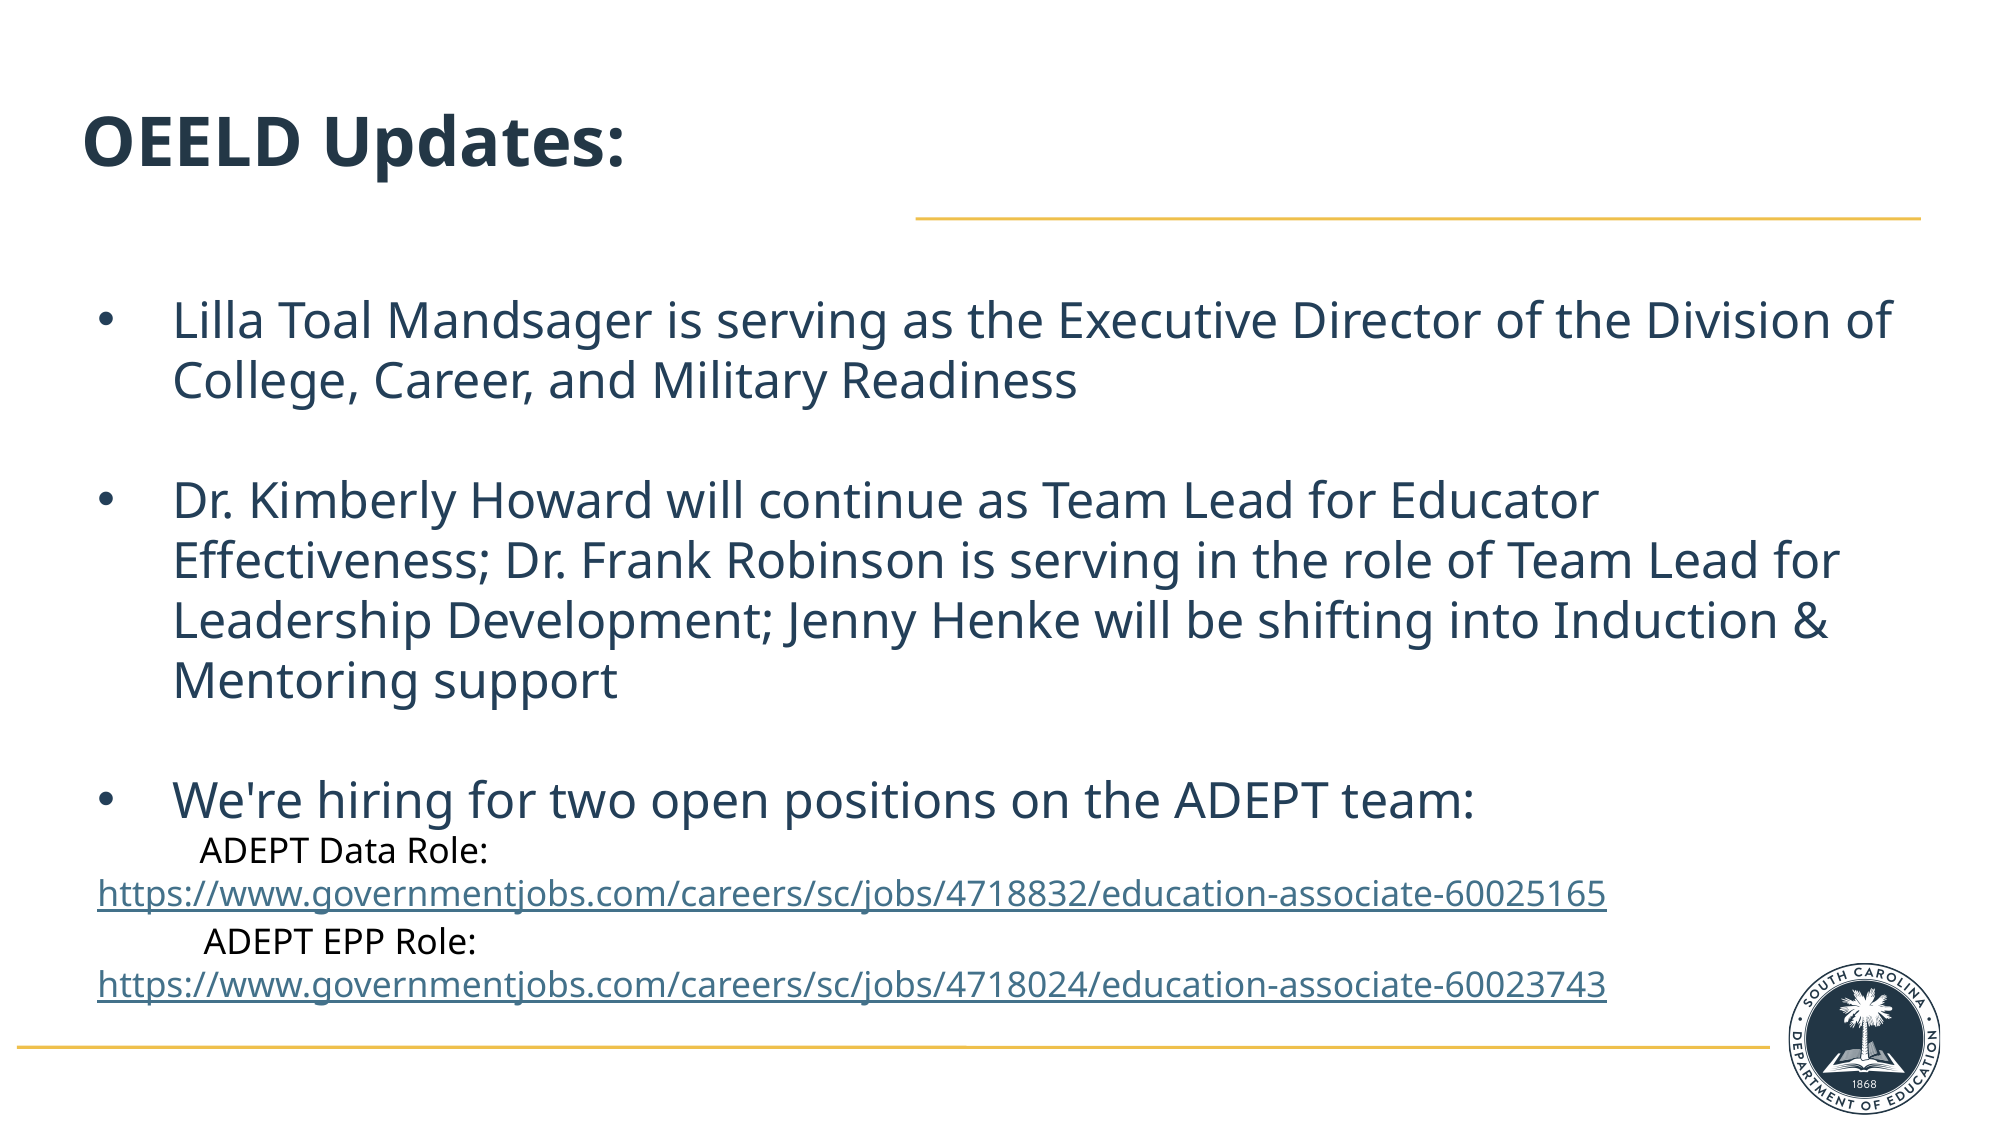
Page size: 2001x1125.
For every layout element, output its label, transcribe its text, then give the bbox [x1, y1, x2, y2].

text_box Lilla Toal Mandsager is serving as the Executive Director of the Division of College, Career, and Military Readiness Dr. Kimberly Howard will continue as Team Lead for Educator Effectiveness; Dr. Frank Robinson is serving in the role of Team Lead for Leadership Development; Jenny Henke will be shifting into Induction & Mentoring support We're hiring for two open positions on the ADEPT team: ADEPT Data Role: https://www.governmentjobs.com/careers/sc/jobs/4718832/education-associate-60025165 ADEPT EPP Role: https://www.governmentjobs.com/careers/sc/jobs/4718024/education-associate-60023743 Next VOH: January 8, 2024 [82, 280, 1923, 1125]
title OEELD Updates: [81, 110, 1941, 299]
text_box [1788, 963, 1941, 1115]
